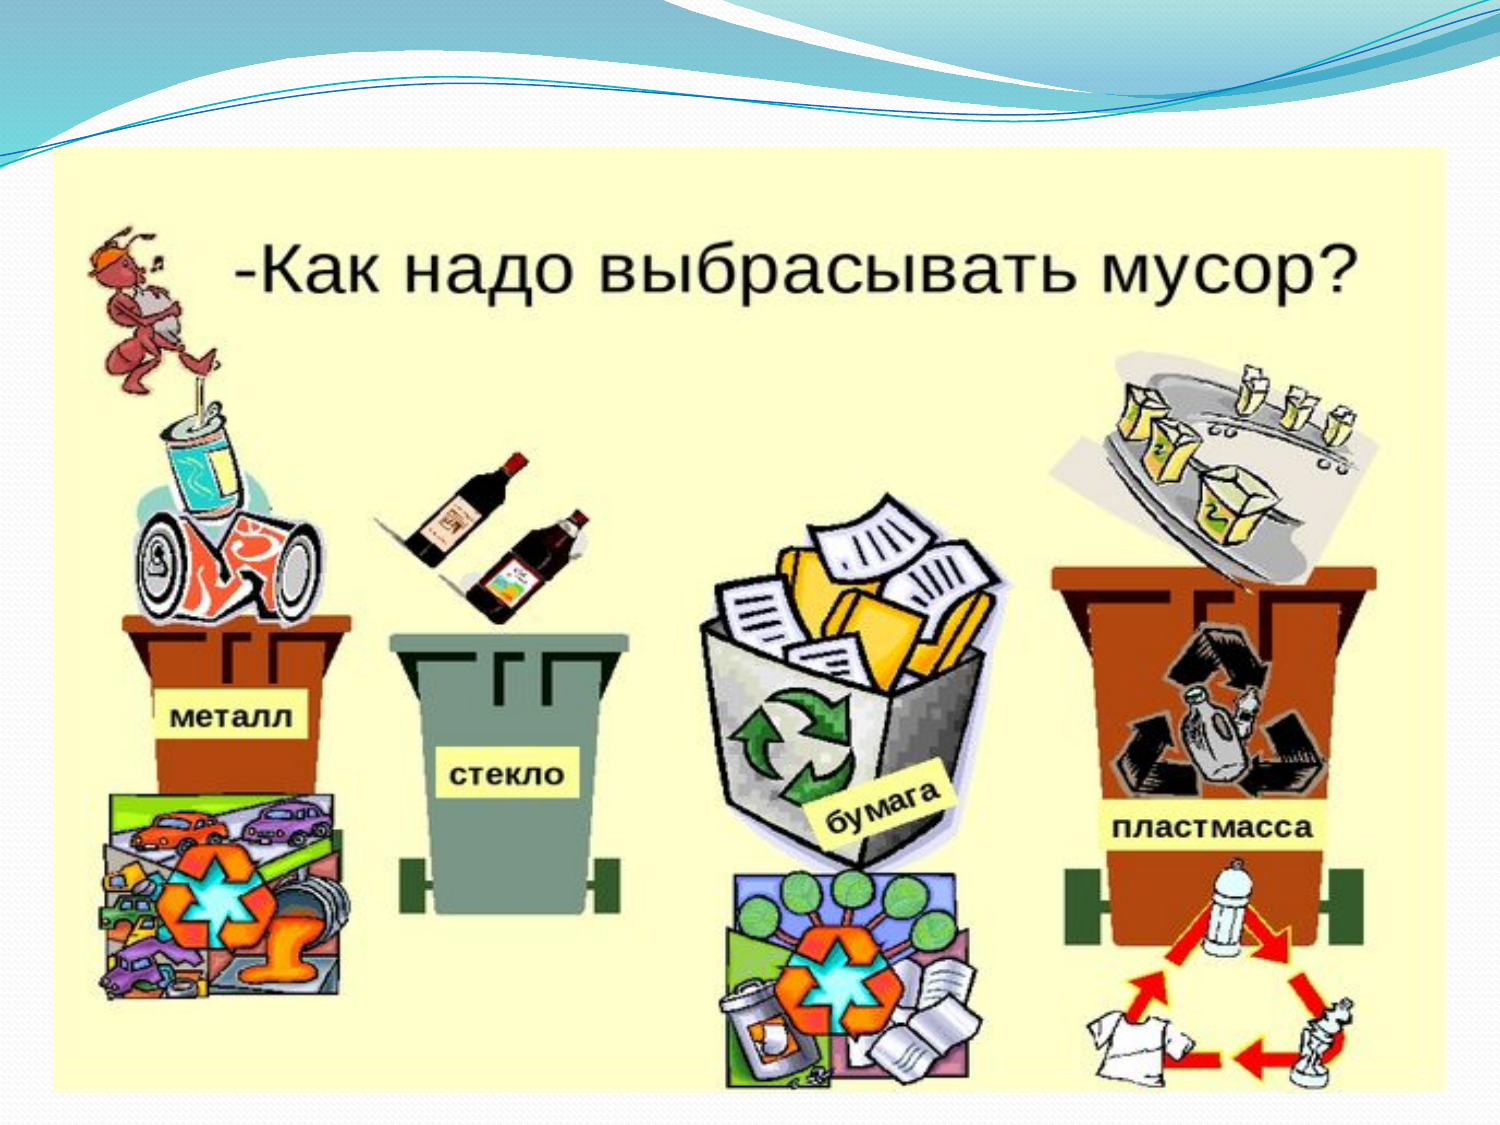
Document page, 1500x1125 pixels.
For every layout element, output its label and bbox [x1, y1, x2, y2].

picture [52, 148, 1448, 1095]
